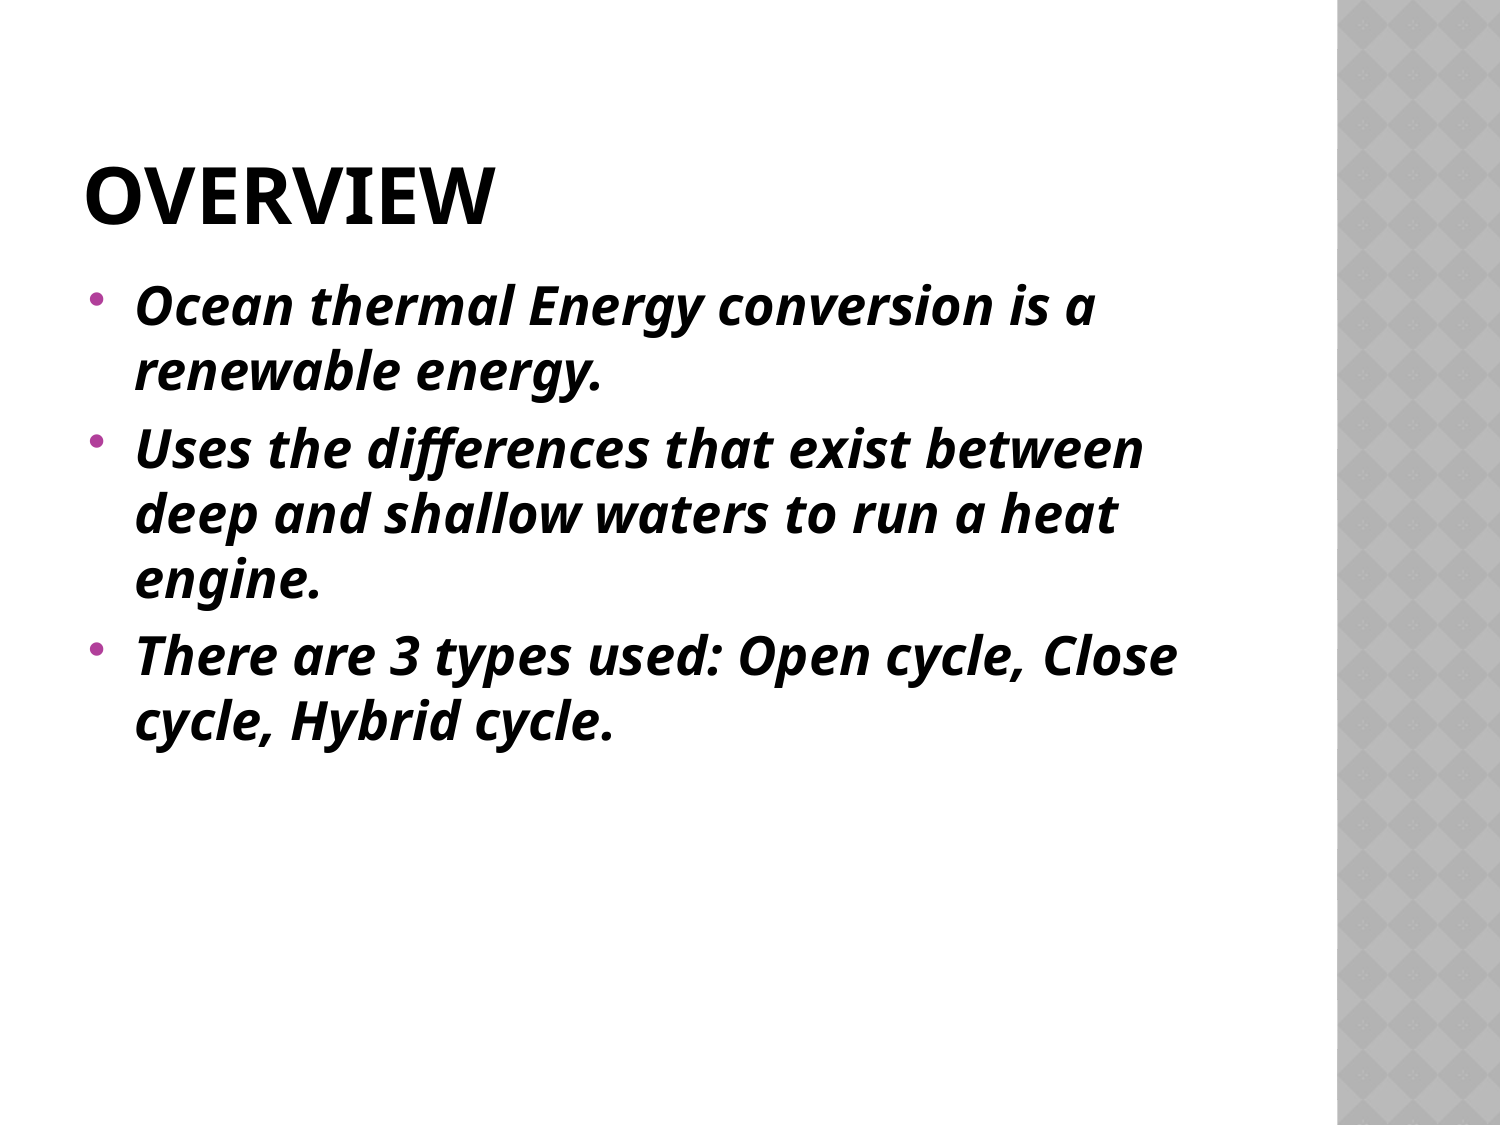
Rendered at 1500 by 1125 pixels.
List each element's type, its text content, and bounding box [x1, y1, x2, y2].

list Ocean thermal Energy conversion is a renewable energy. Uses the differences that exist between deep and shallow waters to run a heat engine. There are 3 types used: Open cycle, Close cycle, Hybrid cycle. [74, 263, 1263, 1060]
title Overview [75, 52, 1263, 240]
